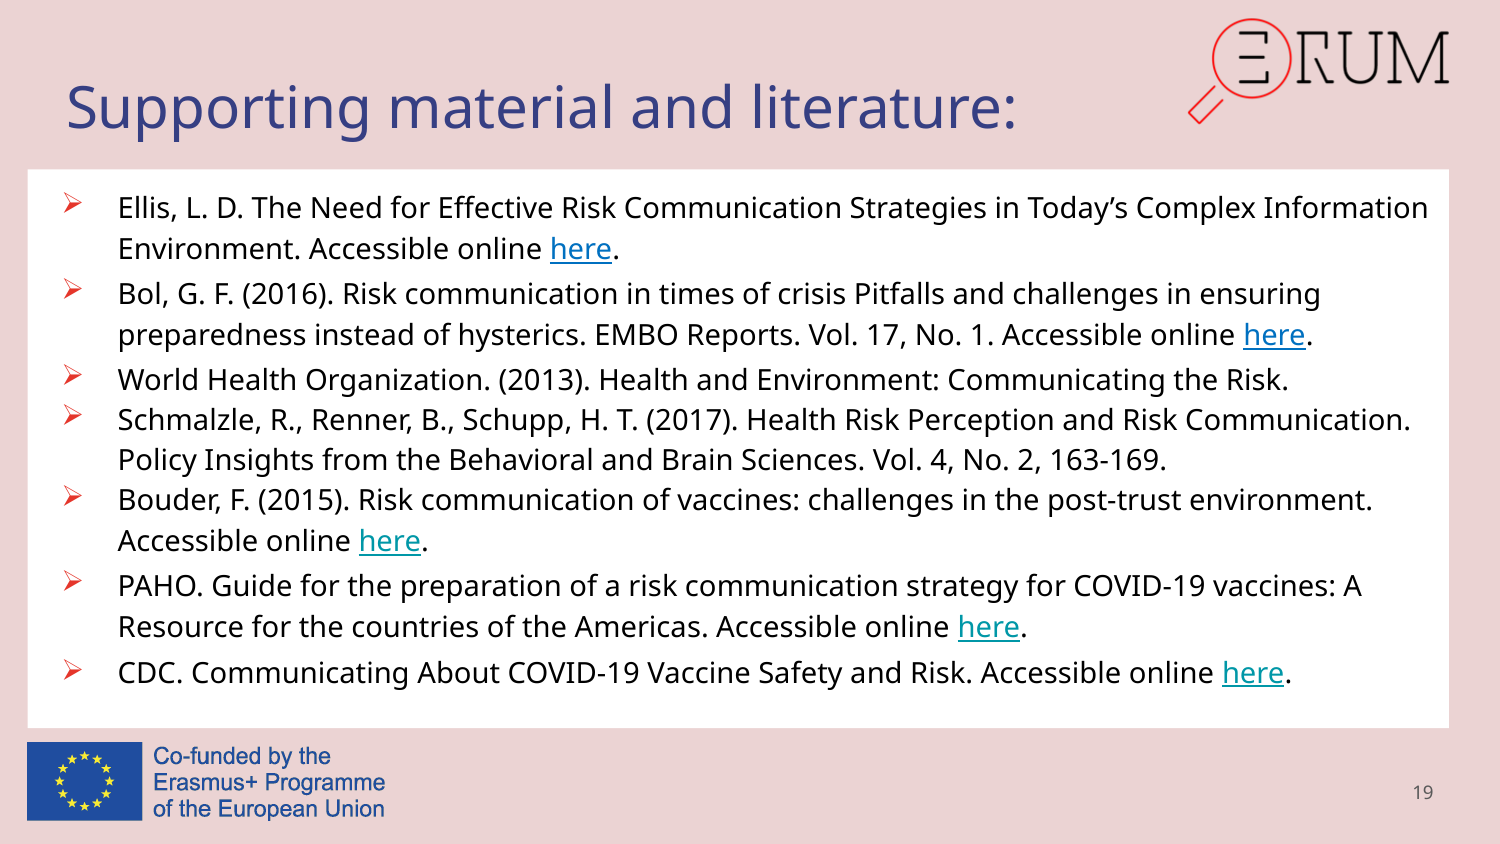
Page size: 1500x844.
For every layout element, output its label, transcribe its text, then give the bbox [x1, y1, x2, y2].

list Ellis, L. D. The Need for Effective Risk Communication Strategies in Today’s Complex Information Environment. Accessible online here. Bol, G. F. (2016). Risk communication in times of crisis Pitfalls and challenges in ensuring preparedness instead of hysterics. EMBO Reports. Vol. 17, No. 1. Accessible online here. World Health Organization. (2013). Health and Environment: Communicating the Risk. Schmalzle, R., Renner, B., Schupp, H. T. (2017). Health Risk Perception and Risk Communication. Policy Insights from the Behavioral and Brain Sciences. Vol. 4, No. 2, 163-169. Bouder, F. (2015). Risk communication of vaccines: challenges in the post-trust environment. Accessible online here. PAHO. Guide for the preparation of a risk communication strategy for COVID-19 vaccines: A Resource for the countries of the Americas. Accessible online here. CDC. Communicating About COVID-19 Vaccine Safety and Risk. Accessible online here. [27, 169, 1449, 729]
slide_number 19 [1358, 761, 1449, 826]
picture [27, 742, 385, 821]
title Supporting material and literature: [51, 55, 1168, 150]
picture [1136, 0, 1500, 137]
